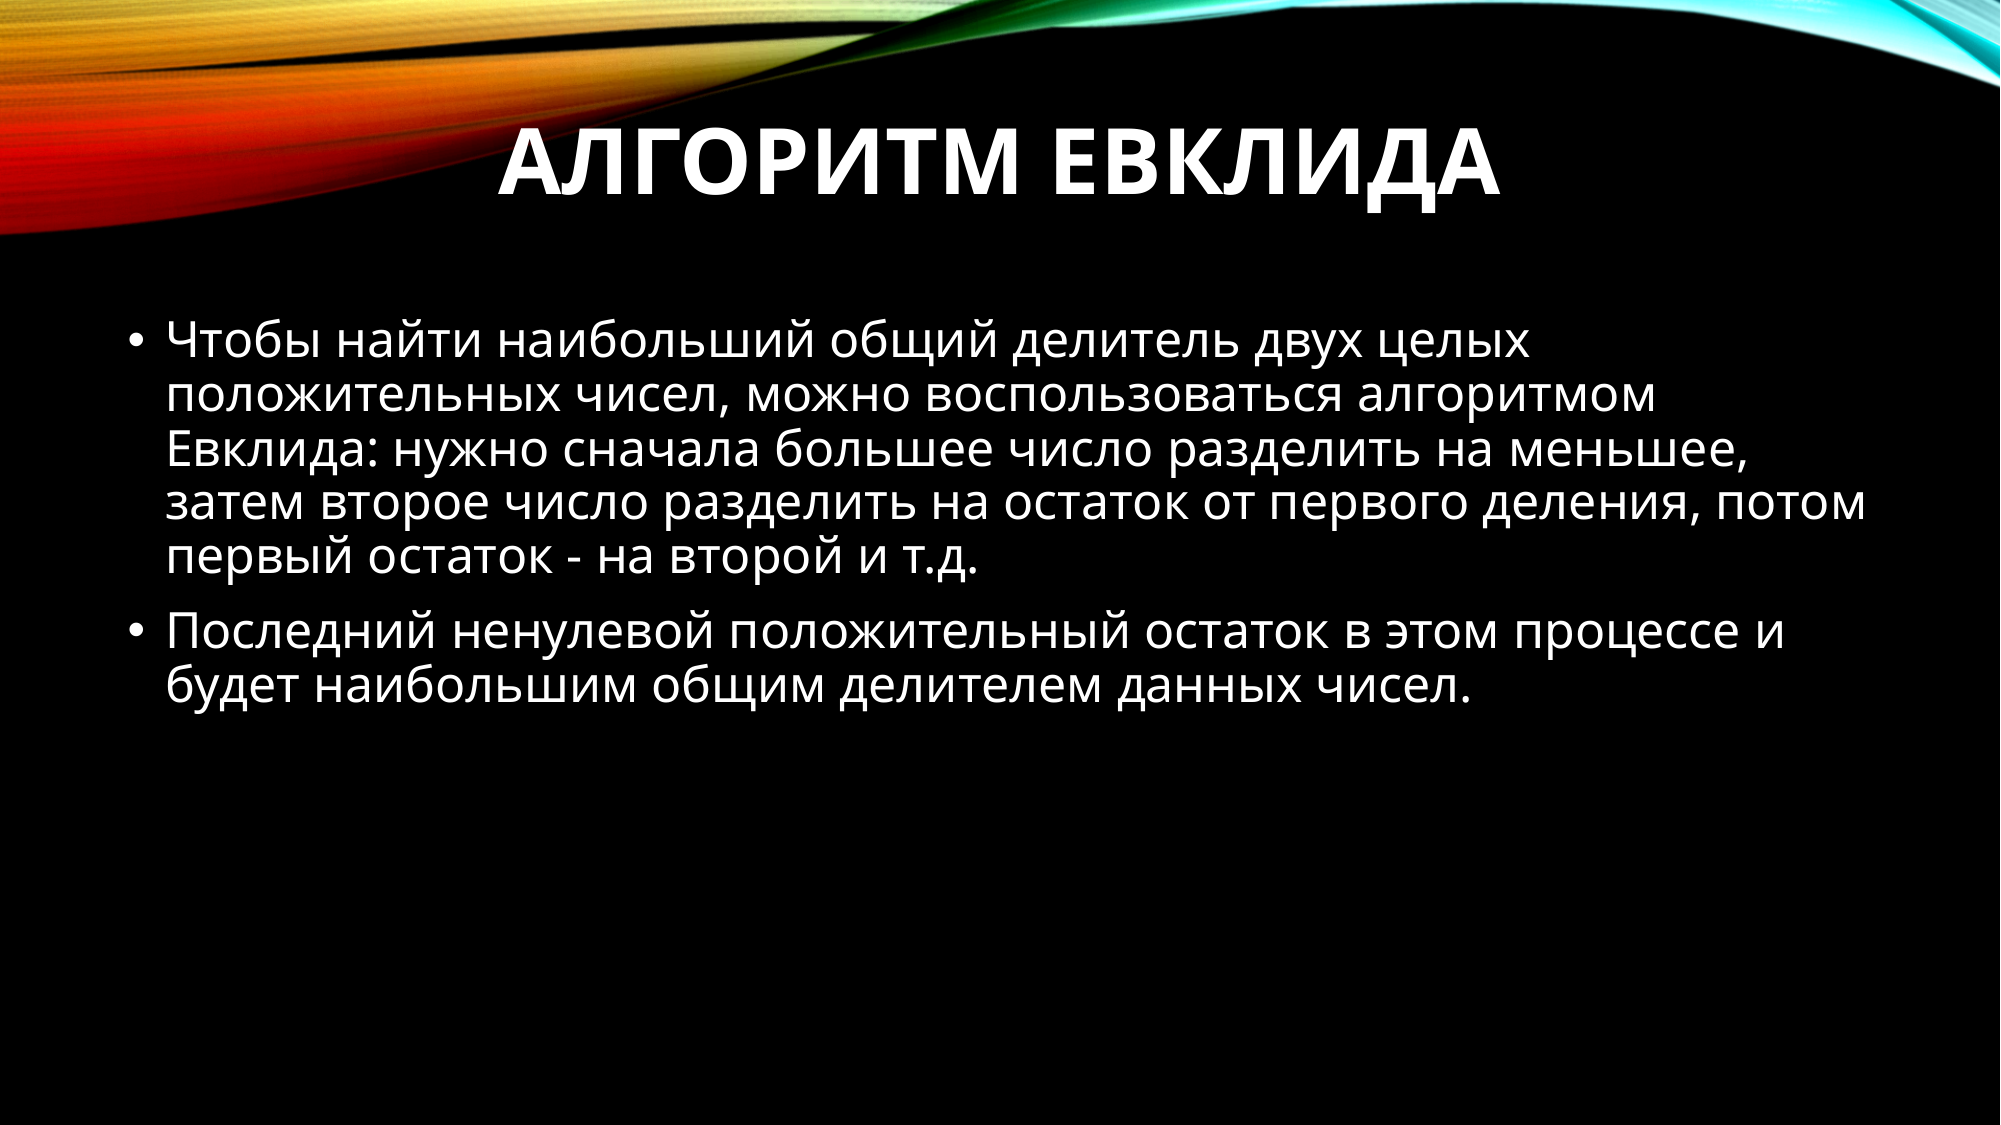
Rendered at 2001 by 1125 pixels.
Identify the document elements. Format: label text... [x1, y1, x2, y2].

title Алгоритм Евклида [293, 59, 1707, 272]
picture [0, 0, 2000, 237]
list Чтобы найти наибольший общий делитель двух целых положительных чисел, можно воспользоваться алгоритмом Евклида: нужно сначала большее число разделить на меньшее, затем второе число разделить на остаток от первого деления, потом первый остаток - на второй и т.д. Последний ненулевой положительный остаток в этом процессе и будет наибольшим общим делителем данных чисел. [112, 307, 1888, 968]
